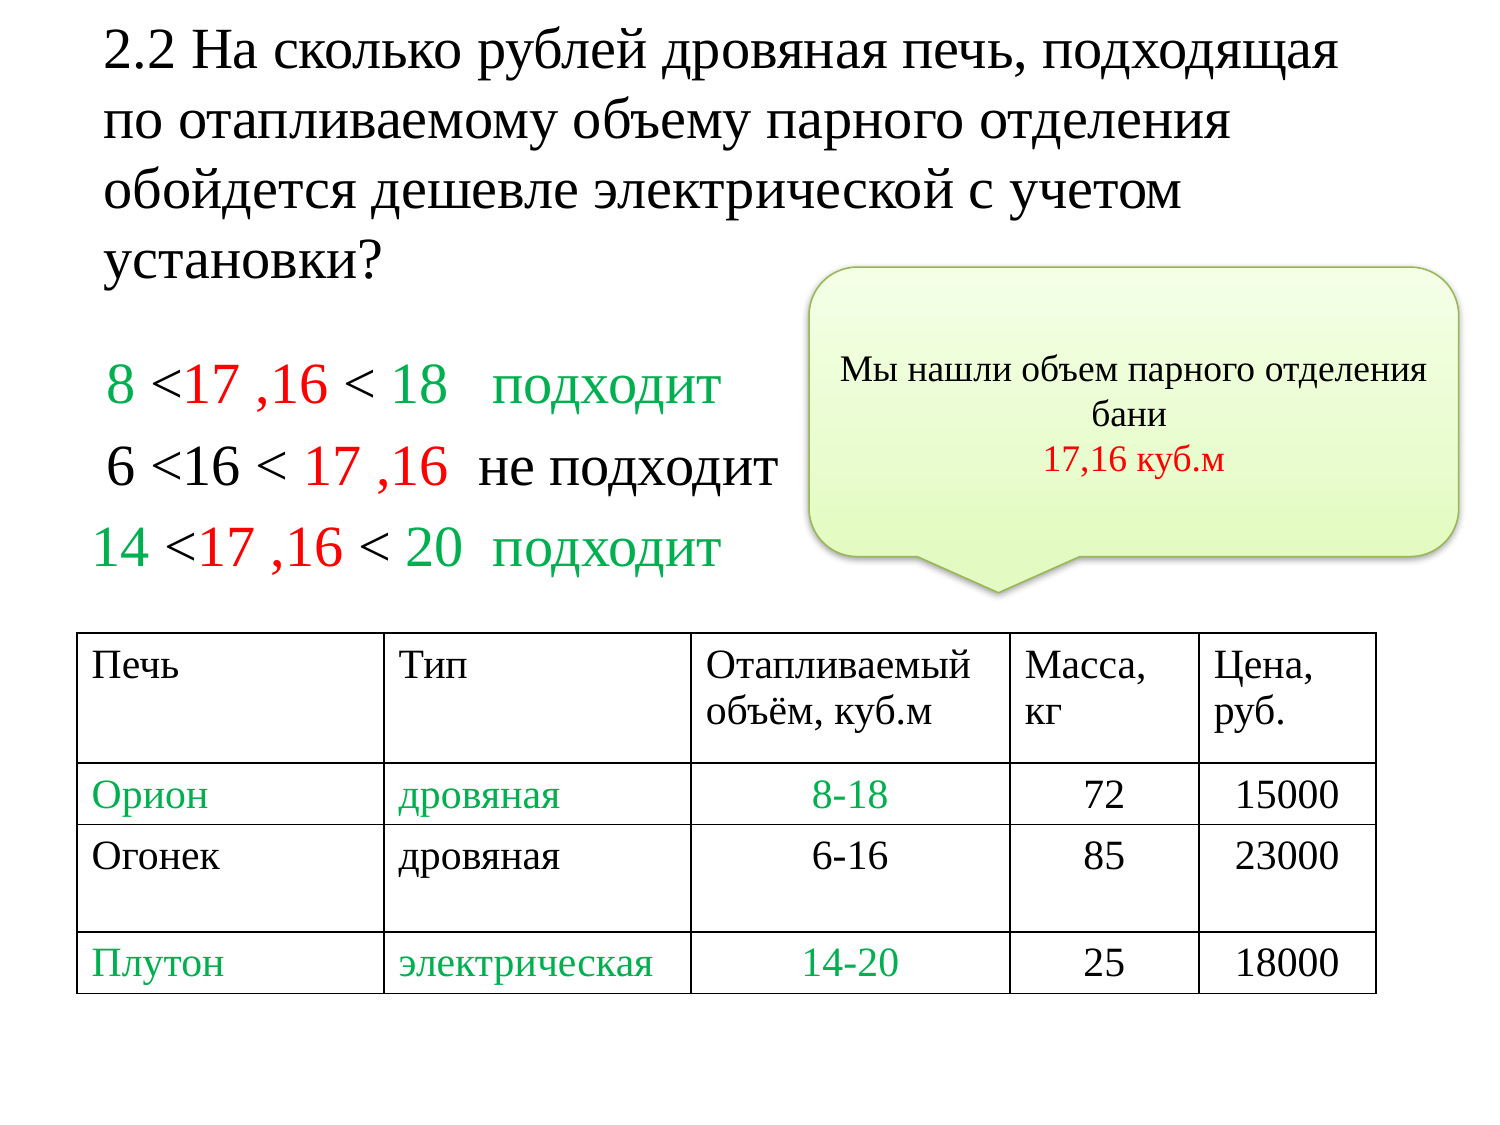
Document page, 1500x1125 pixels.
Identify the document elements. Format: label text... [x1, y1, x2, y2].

table_cell 25 [1011, 933, 1198, 993]
table_header Отапливаемый объём, куб.м [692, 634, 1009, 762]
table_cell дровяная [385, 764, 690, 824]
table_header Масса, кг [1011, 634, 1198, 762]
table_header Печь [78, 634, 383, 762]
table_cell электрическая [385, 933, 690, 993]
table_cell 8-18 [692, 764, 1009, 824]
table_header Тип [385, 634, 690, 762]
table_cell Плутон [78, 933, 383, 993]
table_cell дровяная [385, 825, 690, 931]
table_cell 72 [1011, 764, 1198, 824]
table_cell Огонек [78, 825, 383, 931]
table_cell 23000 [1200, 825, 1375, 931]
table_cell 15000 [1200, 764, 1375, 824]
table_cell Орион [78, 764, 383, 824]
text_box Мы нашли объем парного отделения бани 17,16 куб.м [808, 266, 1460, 594]
table_cell 18000 [1200, 933, 1375, 993]
table_cell 14-20 [692, 933, 1009, 993]
table_cell 85 [1011, 825, 1198, 931]
table_cell 6-16 [692, 825, 1009, 931]
table_header Цена, руб. [1200, 634, 1375, 762]
list 8 <17 ,16 < 18 подходит 6 <16 < 17 ,16 не подходит 14 <17 ,16 < 20 подходит [76, 338, 1425, 1088]
title 2.2 На сколько рублей дровяная печь, подходящая по отапливаемому объему парного отделения обойдется дешевле электрической с учетом установки? [88, 66, 1388, 338]
